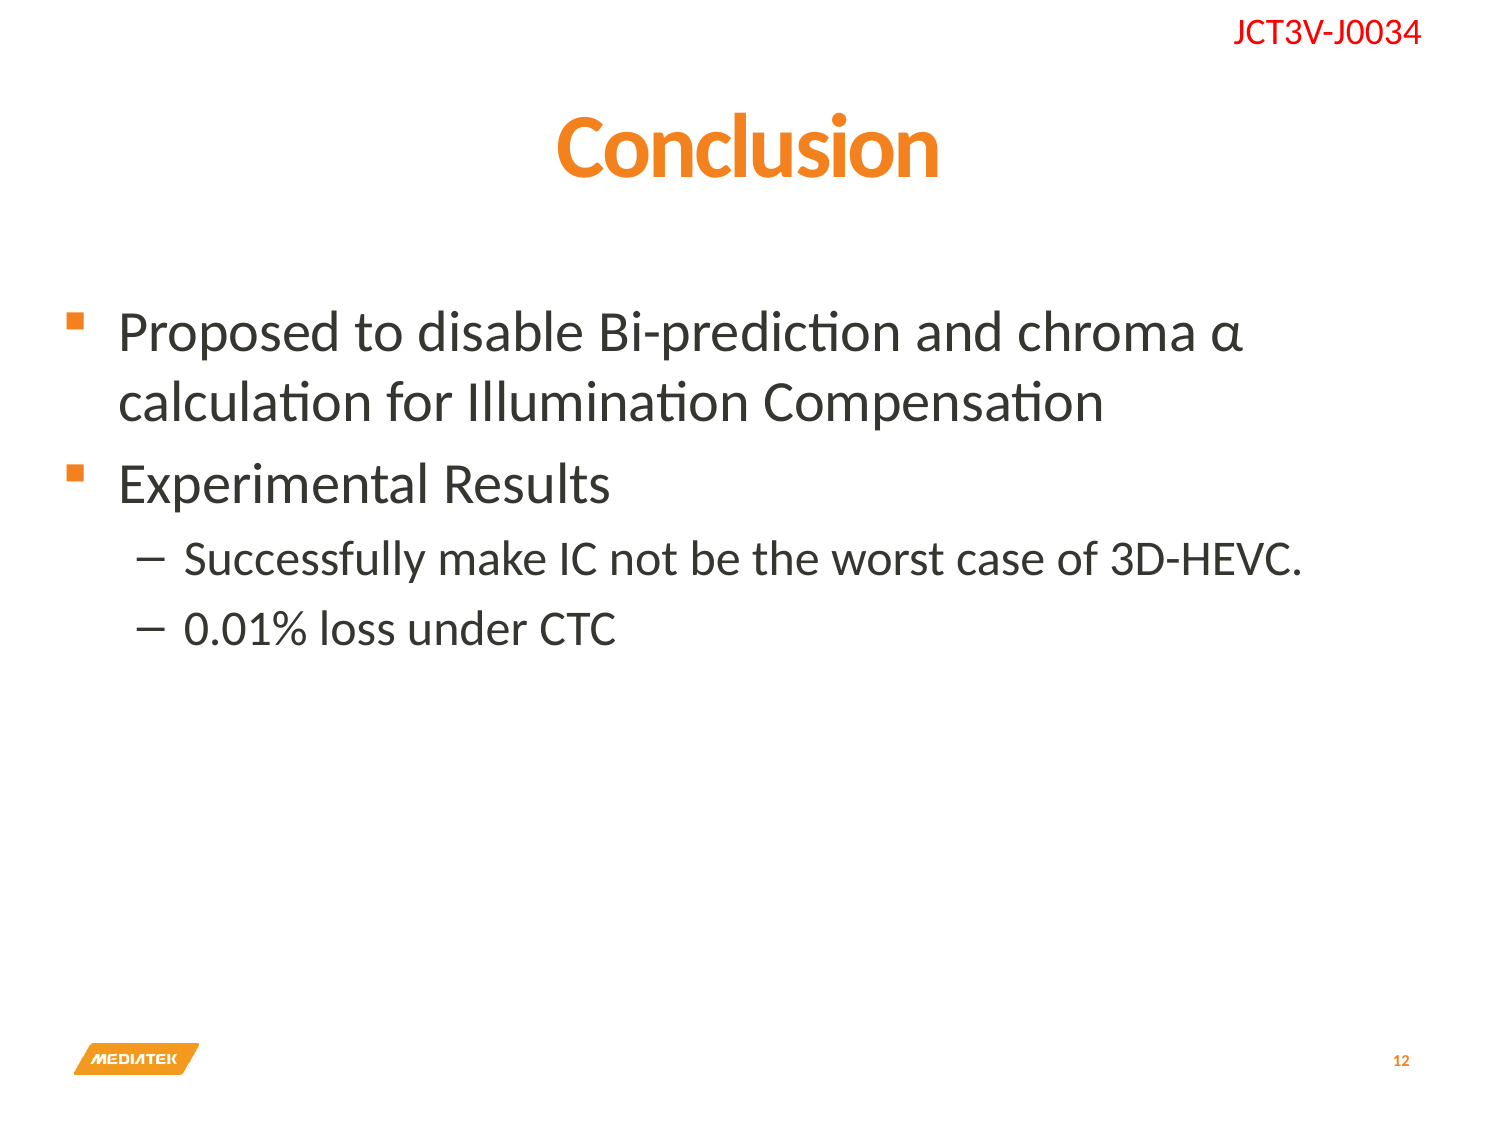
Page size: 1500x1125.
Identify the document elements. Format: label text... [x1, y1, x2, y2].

picture [73, 1043, 199, 1075]
slide_number 12 [1251, 1029, 1425, 1090]
list Proposed to disable Bi-prediction and chroma α calculation for Illumination Compensation Experimental Results Successfully make IC not be the worst case of 3D-HEVC. 0.01% loss under CTC [46, 286, 1500, 976]
title Conclusion [75, 99, 1425, 286]
